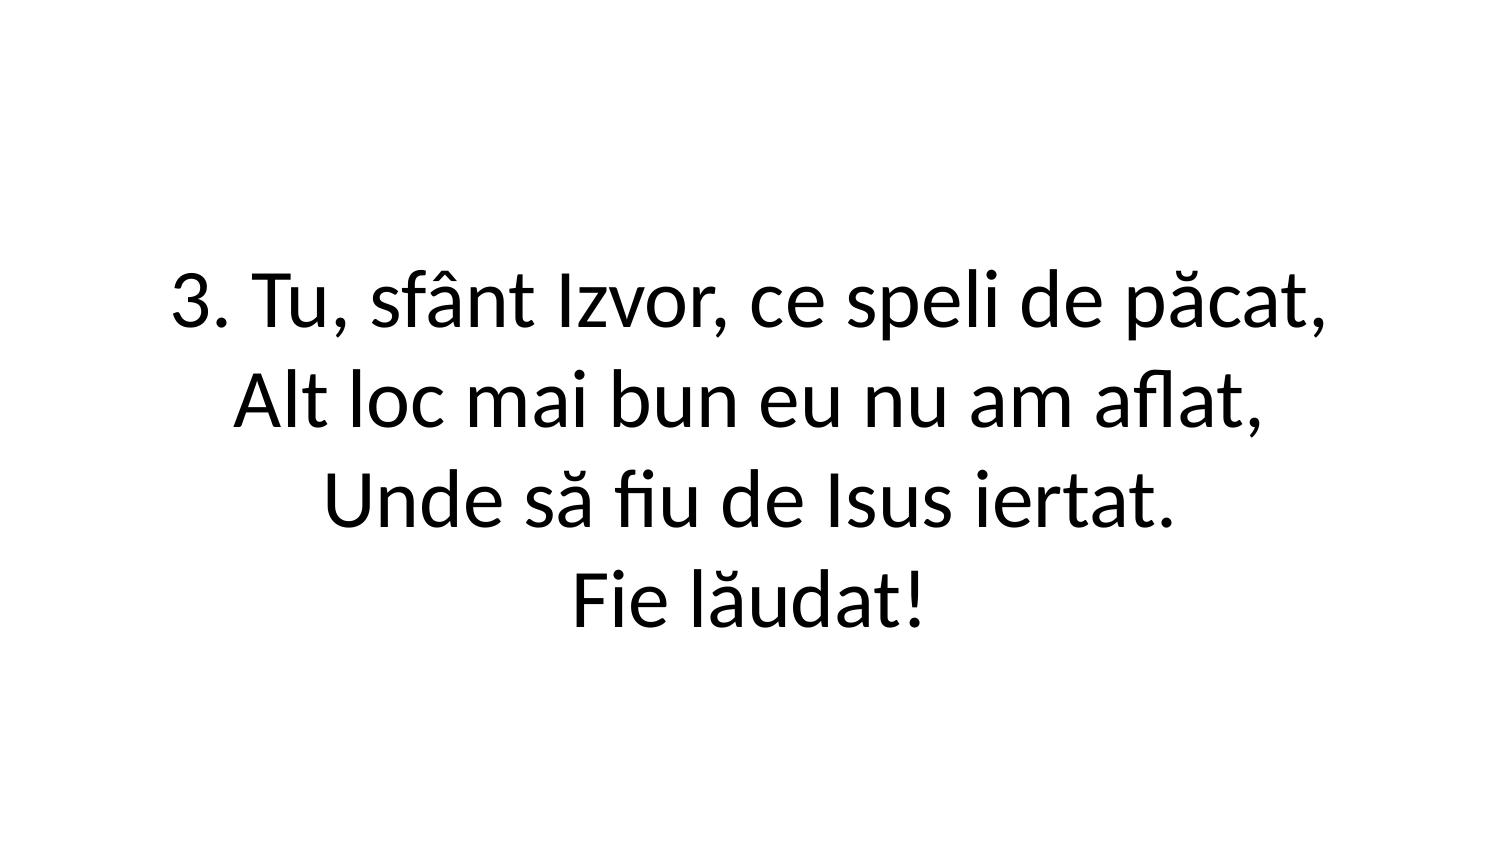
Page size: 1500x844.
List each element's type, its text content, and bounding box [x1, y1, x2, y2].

text_box 3. Tu, sfânt Izvor, ce speli de păcat, Alt loc mai bun eu nu am aflat, Unde să fiu de Isus iertat. Fie lăudat! [154, 192, 1346, 652]
